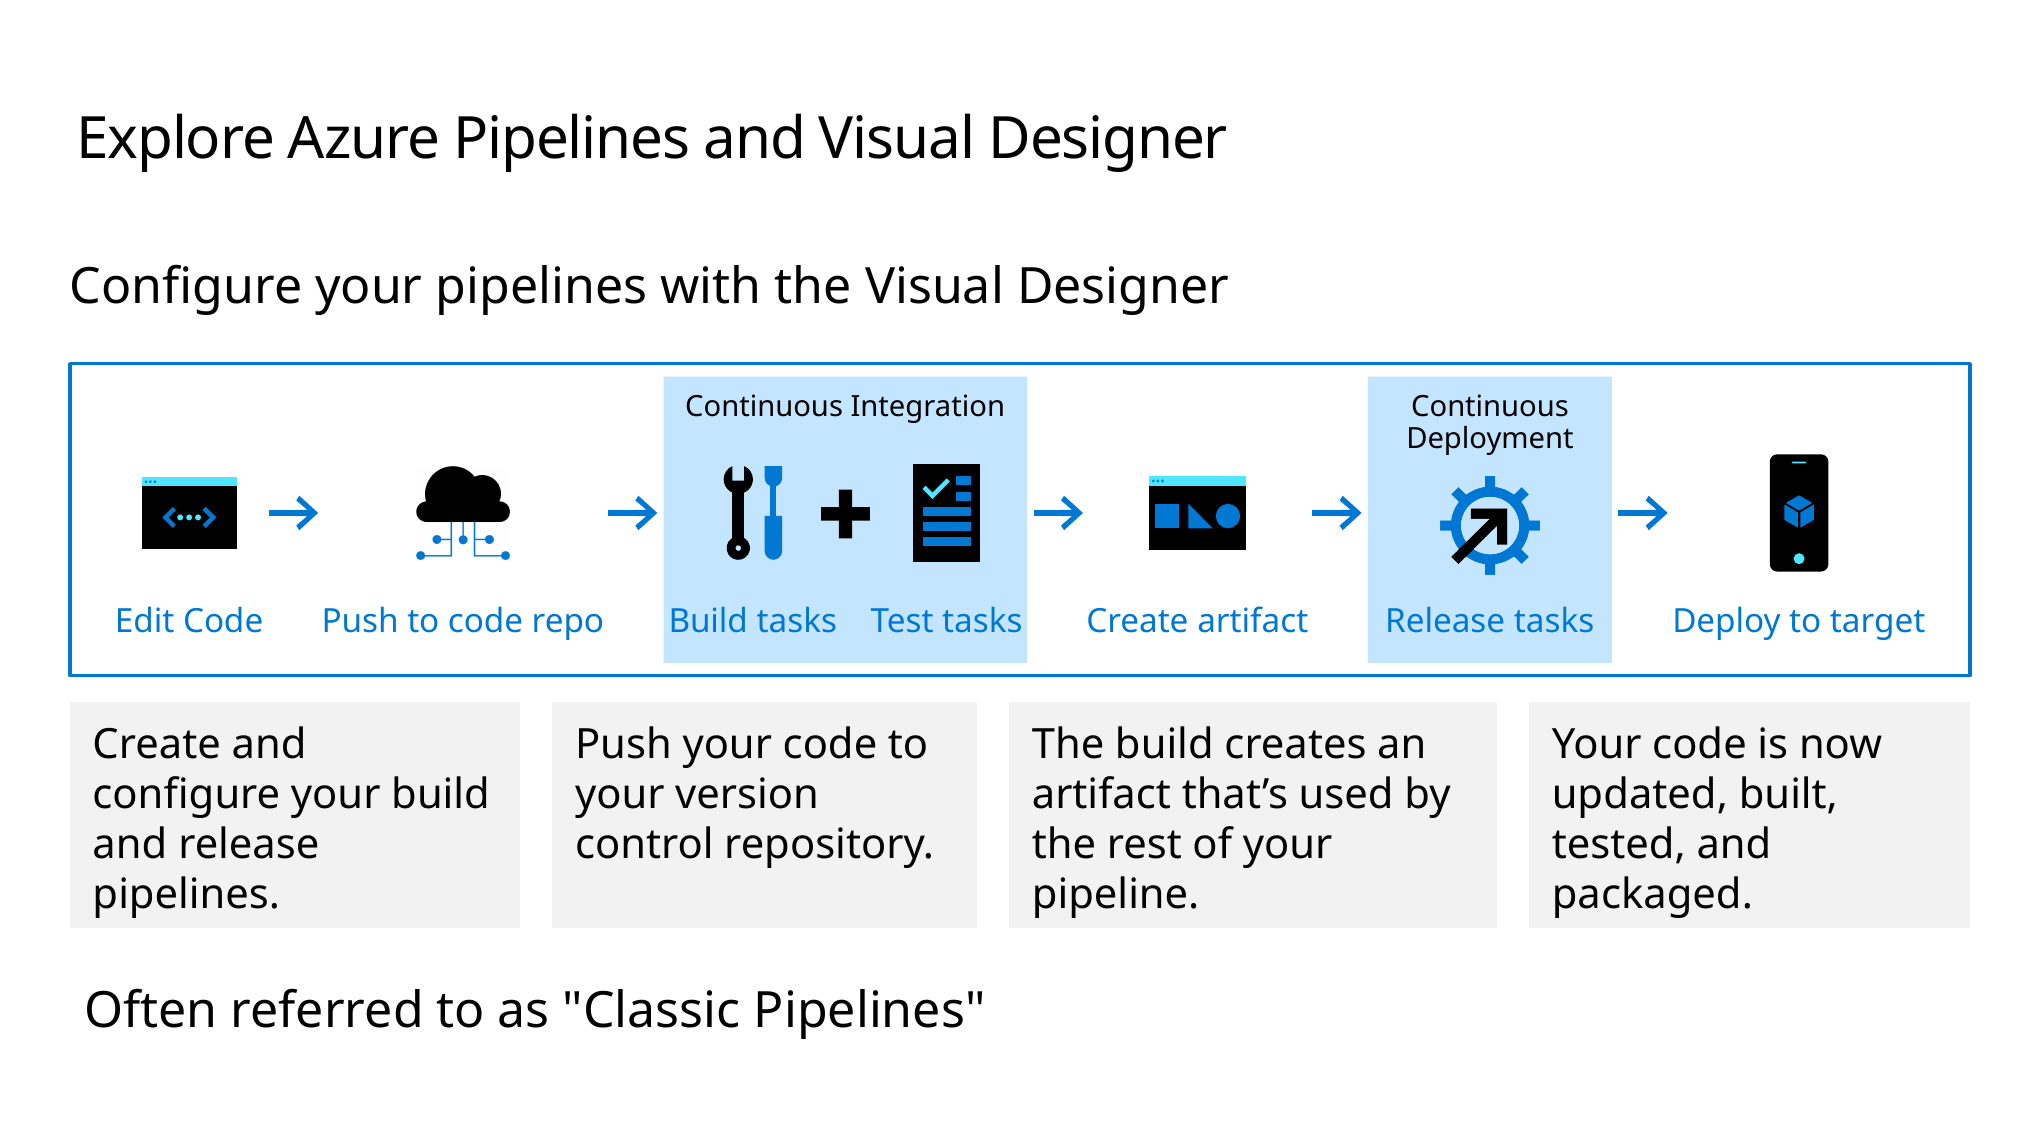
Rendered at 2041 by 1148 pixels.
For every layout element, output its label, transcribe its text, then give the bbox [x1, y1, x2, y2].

text_box [835, 489, 871, 539]
text_box Continuous Integration [663, 376, 1028, 664]
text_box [671, 465, 835, 641]
text_box Continuous Deployment [1367, 376, 1613, 664]
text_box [1389, 476, 1591, 641]
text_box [1673, 454, 1925, 641]
title Explore Azure Pipelines and Visual Designer [76, 103, 1969, 172]
text_box Configure your pipelines with the Visual Designer [69, 229, 1969, 338]
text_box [873, 463, 1020, 641]
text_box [324, 465, 602, 641]
text_box Create and configure your build and release pipelines. [70, 702, 520, 927]
text_box [69, 363, 1971, 677]
text_box The build creates an artifact that’s used by the rest of your pipeline. [1009, 702, 1497, 927]
text_box Push your code to your version control repository. [552, 702, 977, 927]
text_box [115, 476, 263, 641]
text_box Often referred to as "Classic Pipelines" [84, 953, 1983, 1062]
text_box Your code is now updated, built, tested, and packaged. [1529, 702, 1970, 927]
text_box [1088, 476, 1307, 641]
